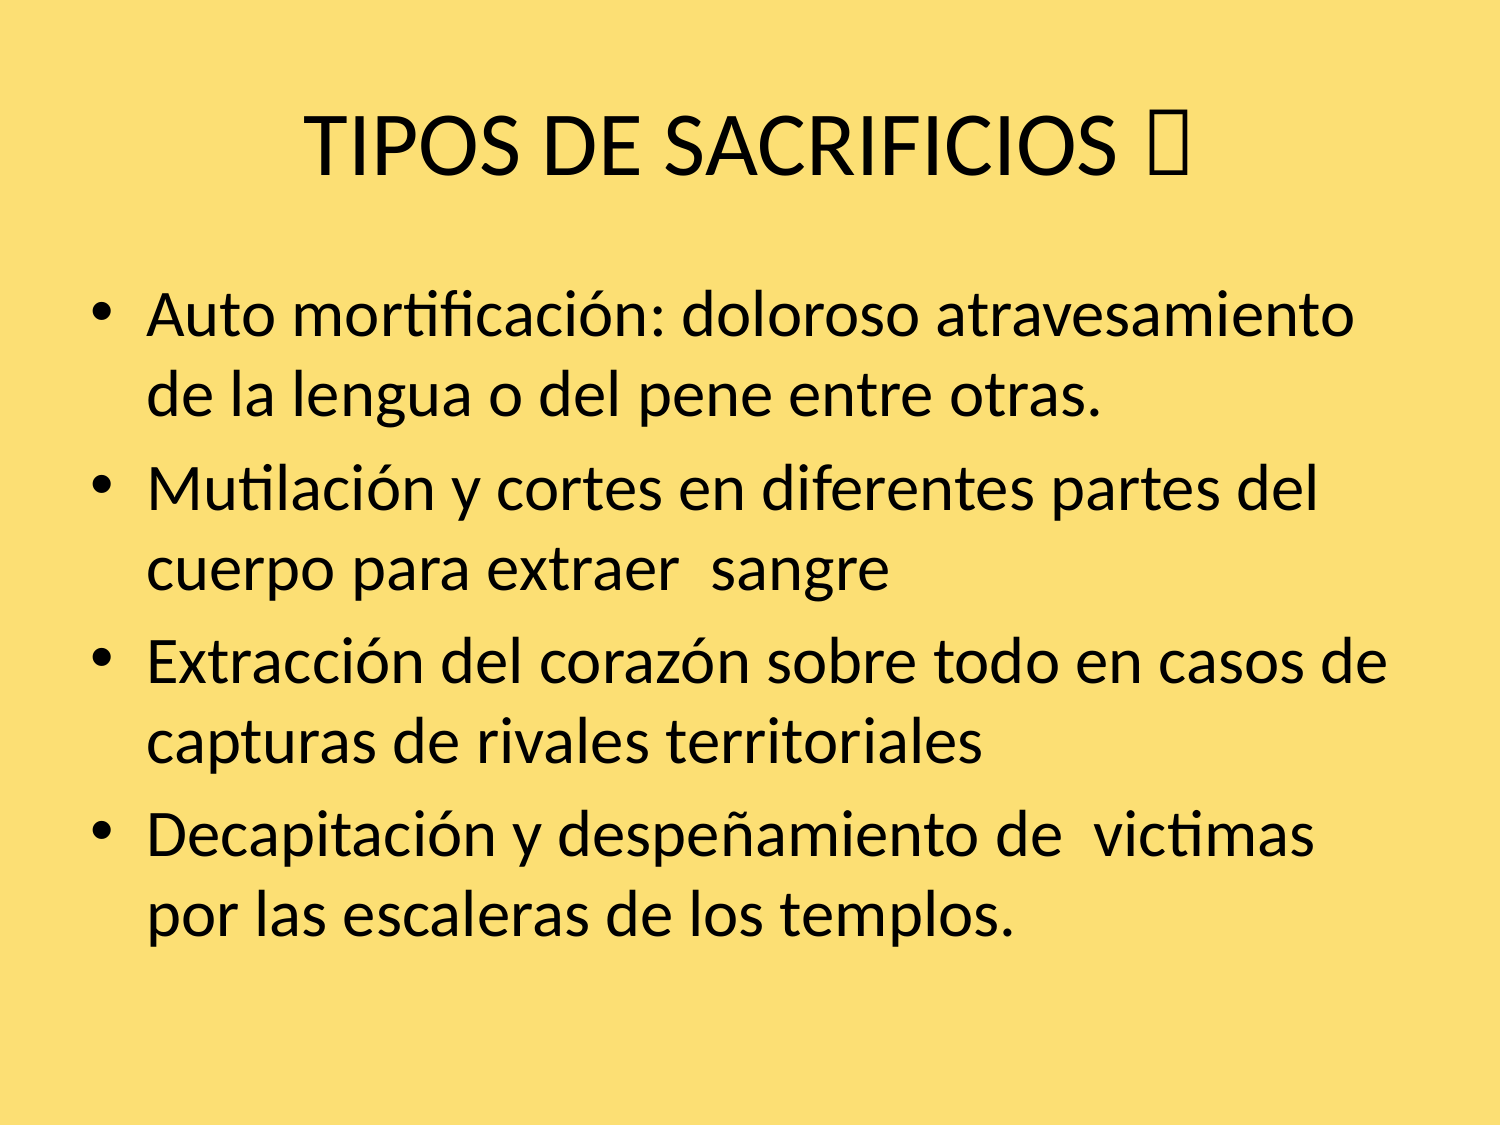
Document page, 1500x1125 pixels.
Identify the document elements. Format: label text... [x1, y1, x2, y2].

list Auto mortificación: doloroso atravesamiento de la lengua o del pene entre otras. Mutilación y cortes en diferentes partes del cuerpo para extraer sangre Extracción del corazón sobre todo en casos de capturas de rivales territoriales Decapitación y despeñamiento de victimas por las escaleras de los templos. [75, 262, 1425, 1005]
title TIPOS DE SACRIFICIOS  [75, 45, 1425, 233]
